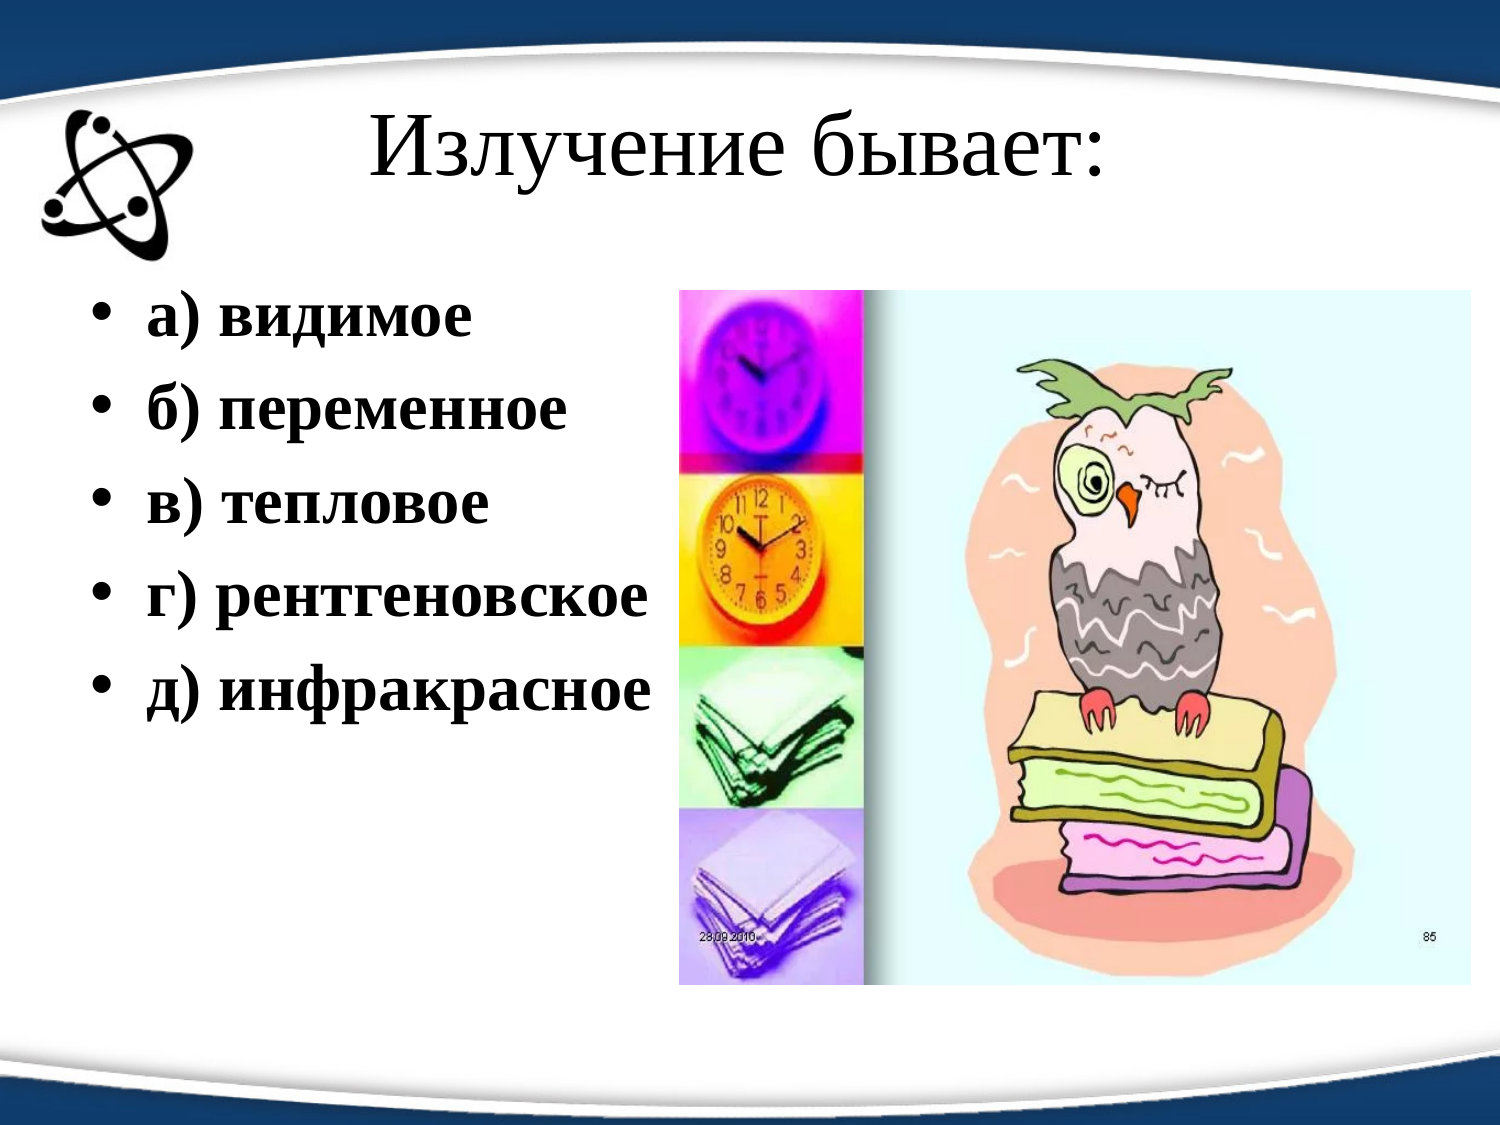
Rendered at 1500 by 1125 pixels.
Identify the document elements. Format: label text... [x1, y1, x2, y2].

list а) видимое б) переменное в) тепловое г) рентгеновское д) инфракрасное [75, 262, 1425, 1005]
picture [0, 0, 1500, 1125]
title Излучение бывает: [75, 45, 1425, 233]
